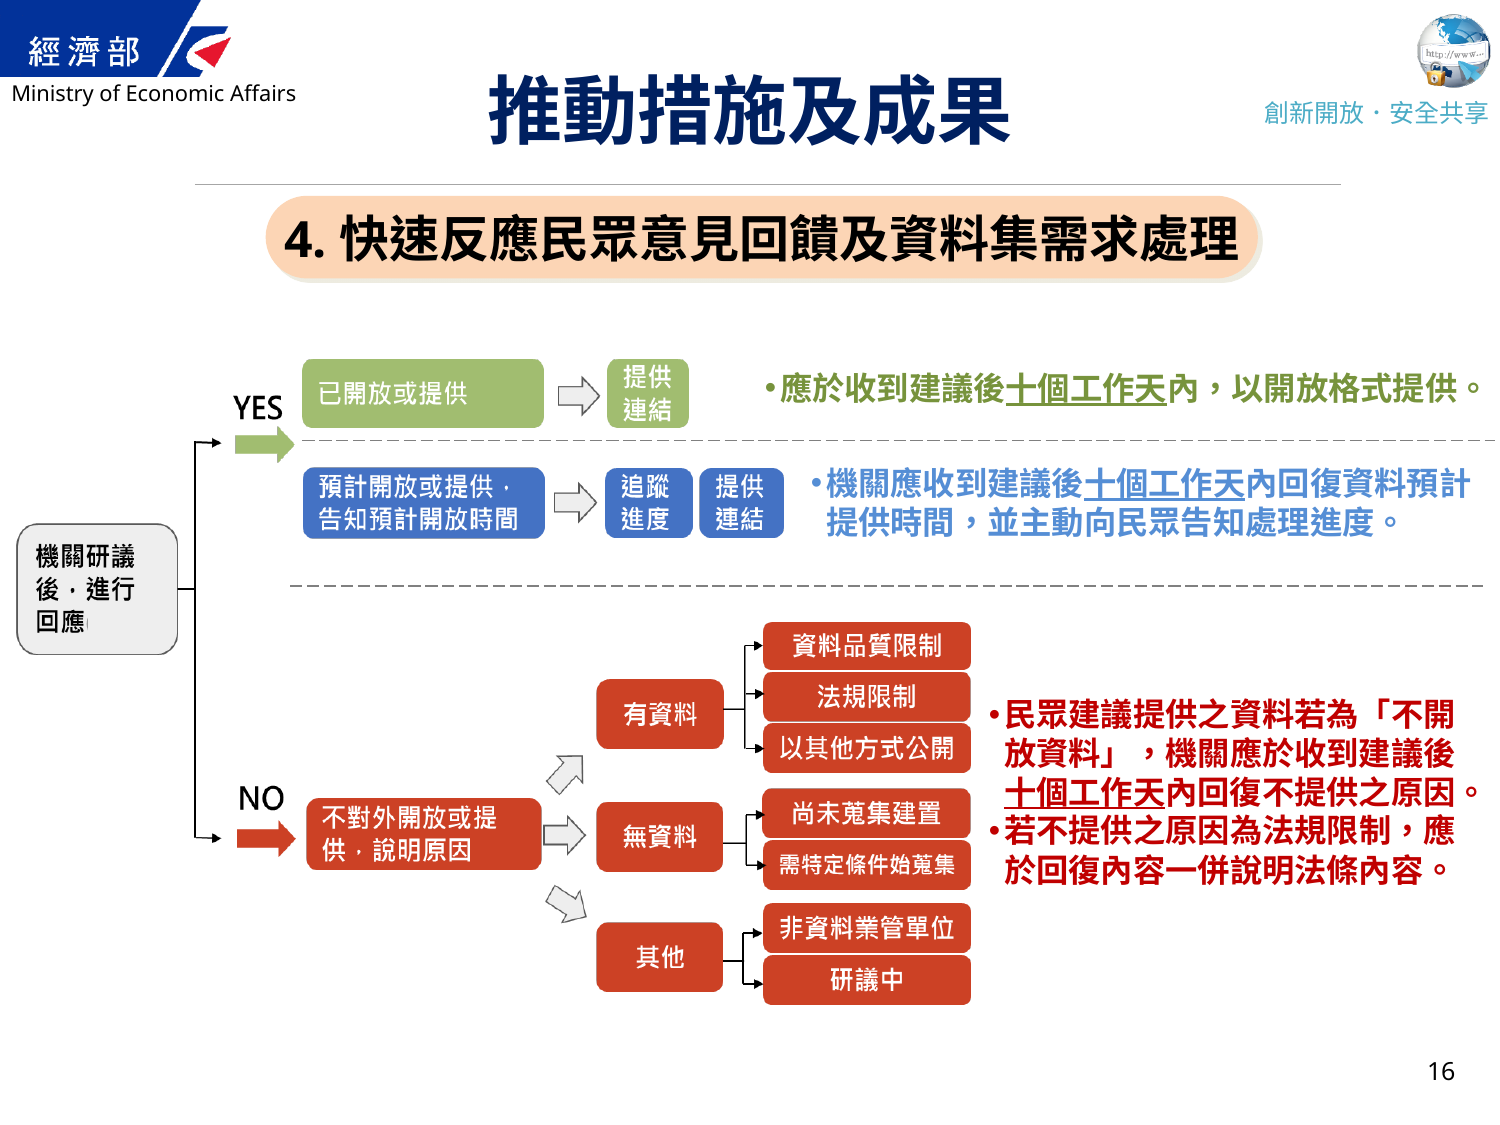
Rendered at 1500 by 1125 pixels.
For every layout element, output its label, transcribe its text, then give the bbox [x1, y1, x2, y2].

picture [1411, 10, 1495, 90]
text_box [15, 350, 1499, 1012]
title 推動措施及成果 [75, 45, 1425, 173]
slide_number 16 [1120, 1042, 1471, 1103]
text_box 4.快速反應民眾意見回饋及資料集需求處理 [265, 195, 1258, 279]
picture [0, 0, 231, 77]
